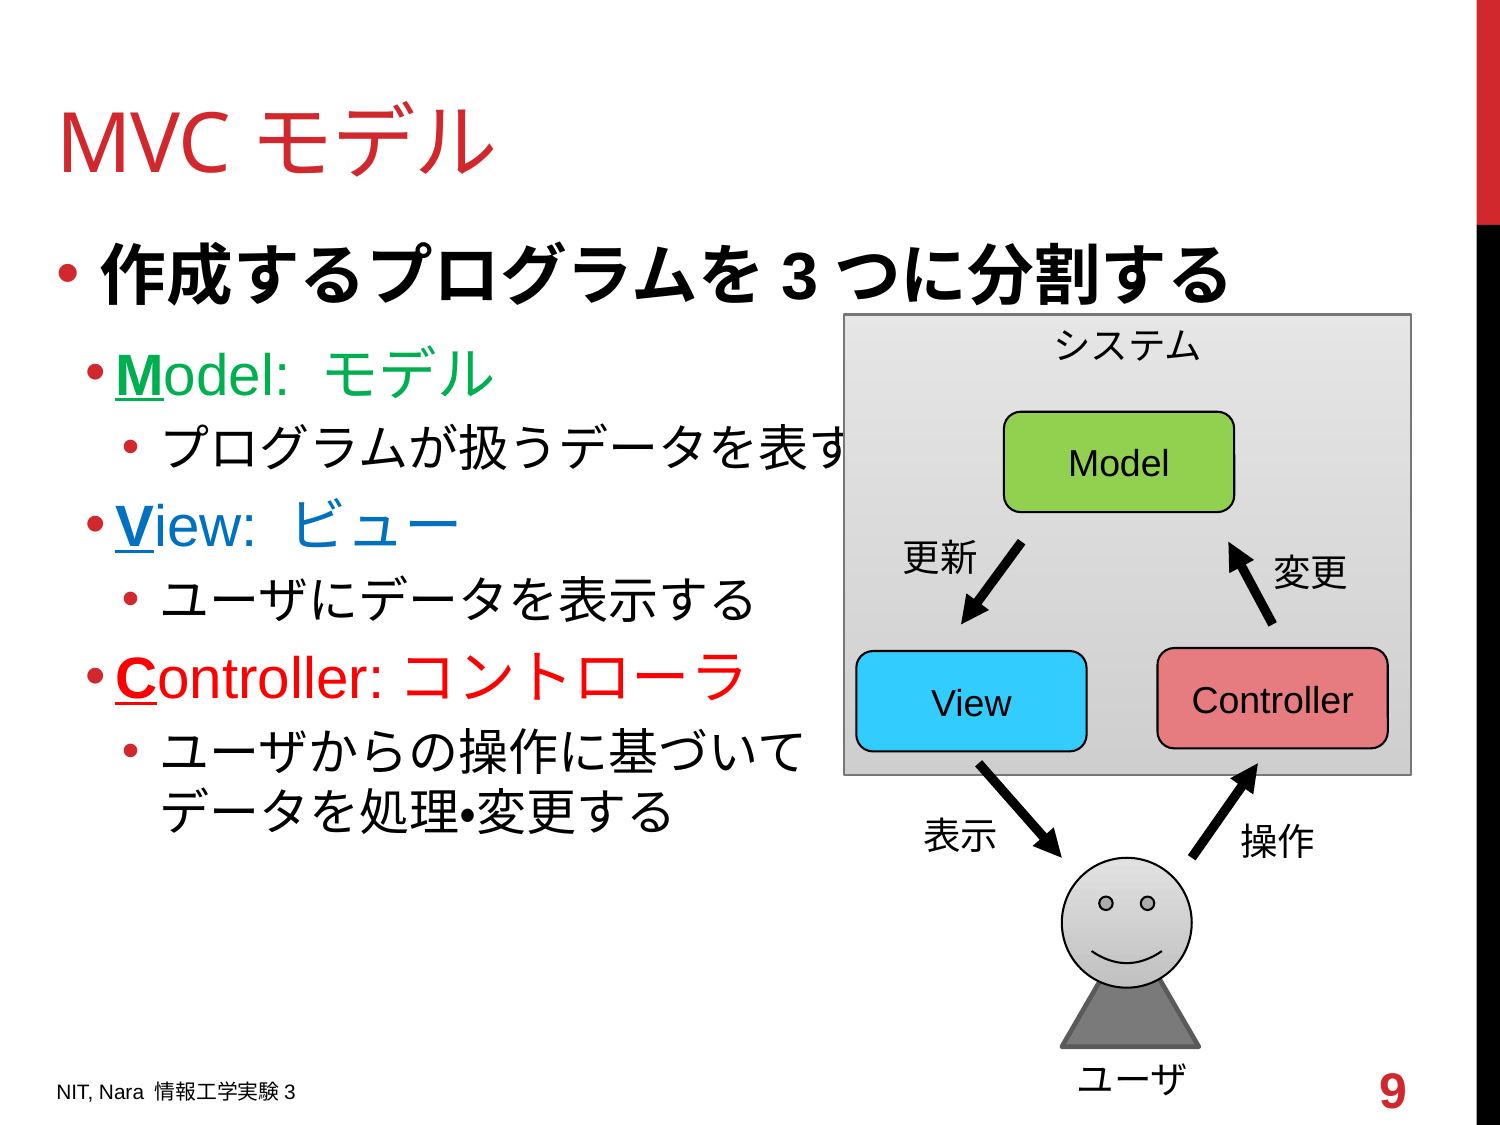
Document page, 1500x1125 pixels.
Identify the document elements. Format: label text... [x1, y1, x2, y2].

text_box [978, 762, 1063, 859]
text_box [960, 541, 1023, 625]
list 作成するプログラムを3つに分割する Model: モデル プログラムが扱うデータを表す View: ビュー ユーザにデータを表示する Controller:コントローラ ユーザからの操作に基づいて データを処理・変更する [41, 224, 1436, 1047]
text_box 操作 [1225, 810, 1331, 871]
slide_number 9 [1364, 1058, 1475, 1119]
text_box [1060, 856, 1193, 989]
text_box [1059, 979, 1201, 1049]
title MVCモデル [41, 25, 1436, 197]
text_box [1191, 762, 1259, 859]
text_box ユーザ [1061, 1048, 1204, 1108]
text_box View [855, 649, 1088, 753]
text_box 変更 [1282, 541, 1364, 602]
text_box 更新 [888, 526, 993, 586]
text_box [1227, 541, 1274, 625]
text_box 表示 [908, 805, 1014, 865]
text_box Model [1002, 410, 1236, 514]
text_box システム [843, 313, 1412, 776]
footer NIT, Nara 情報工学実験3 [41, 1071, 604, 1118]
text_box Controller [1156, 646, 1389, 750]
